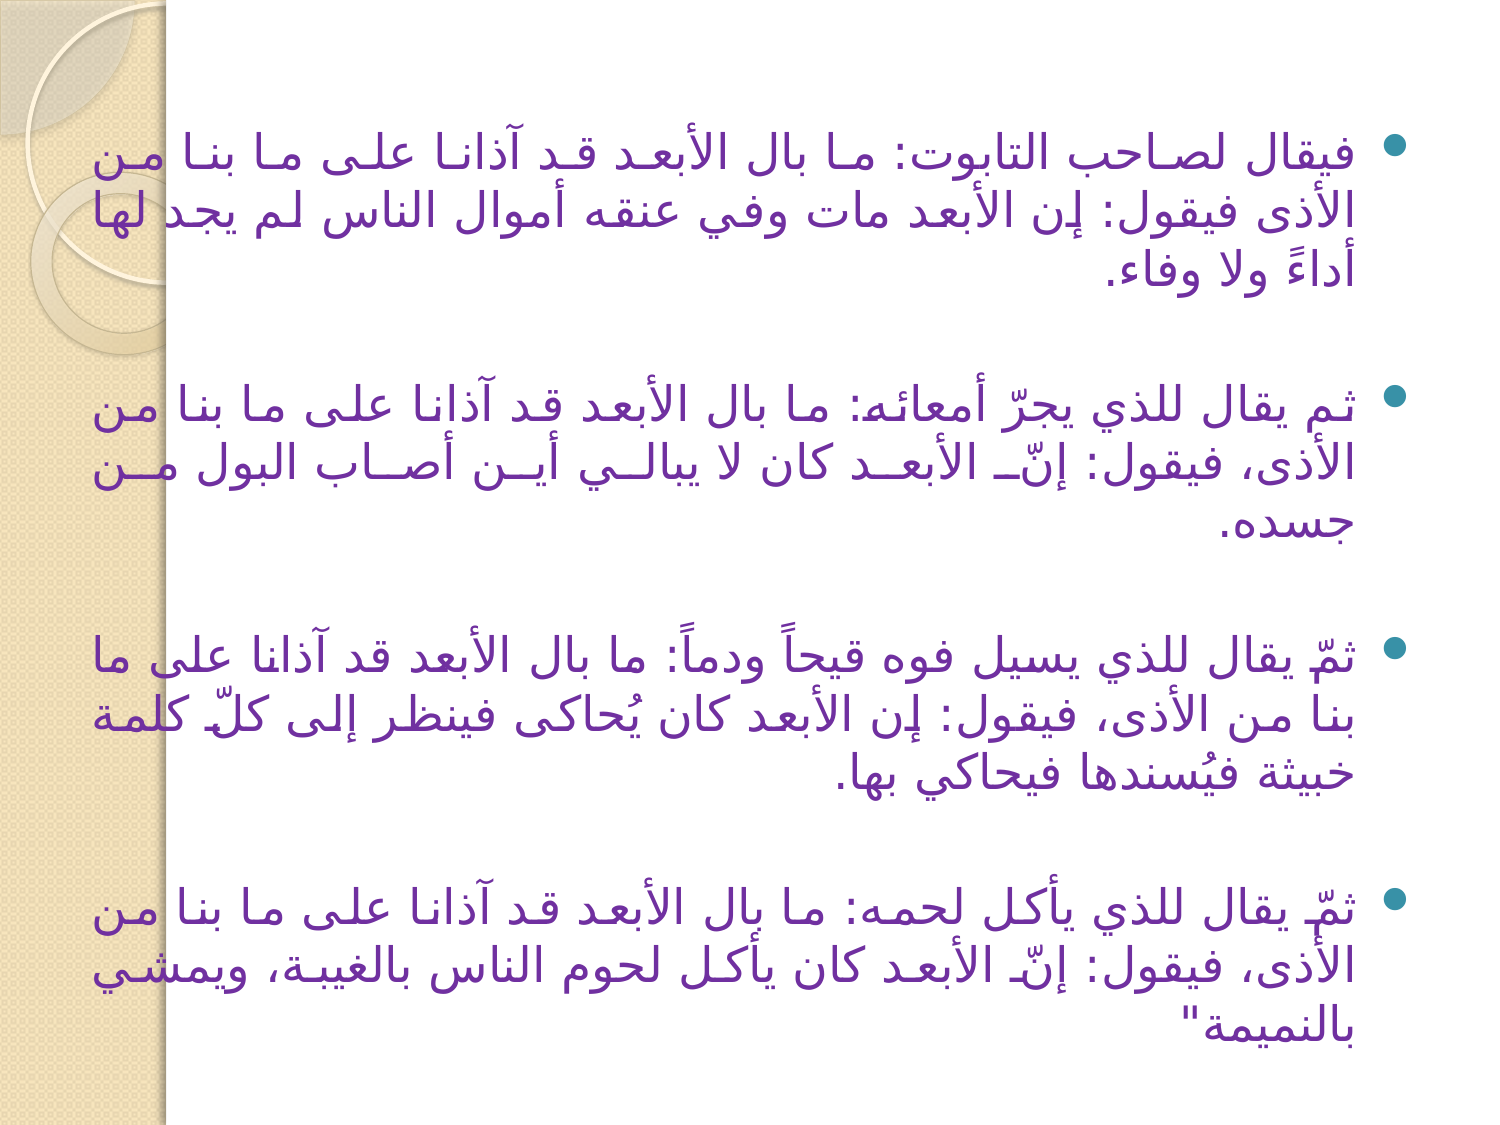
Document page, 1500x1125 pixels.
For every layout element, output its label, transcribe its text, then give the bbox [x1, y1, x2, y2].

list فيقال لصاحب التابوت: ما بال الأبعد قد آذانا على ما بنا من الأذى فيقول: إن الأبعد مات وفي عنقه أموال الناس لم يجد لها أداءً ولا وفاء. ثم يقال للذي يجرّ أمعائه: ما بال الأبعد قد آذانا على ما بنا من الأذى، فيقول: إنّ الأبعد كان لا يبالي أين أصاب البول من جسده. ثمّ يقال للذي يسيل فوه قيحاً ودماً: ما بال الأبعد قد آذانا على ما بنا من الأذى، فيقول: إن الأبعد كان يُحاكى فينظر إلى كلّ كلمة خبيثة فيُسندها فيحاكي بها. ثمّ يقال للذي يأكل لحمه: ما بال الأبعد قد آذانا على ما بنا من الأذى، فيقول: إنّ الأبعد كان يأكل لحوم الناس بالغيبة، ويمشي بالنميمة" [76, 113, 1424, 1071]
